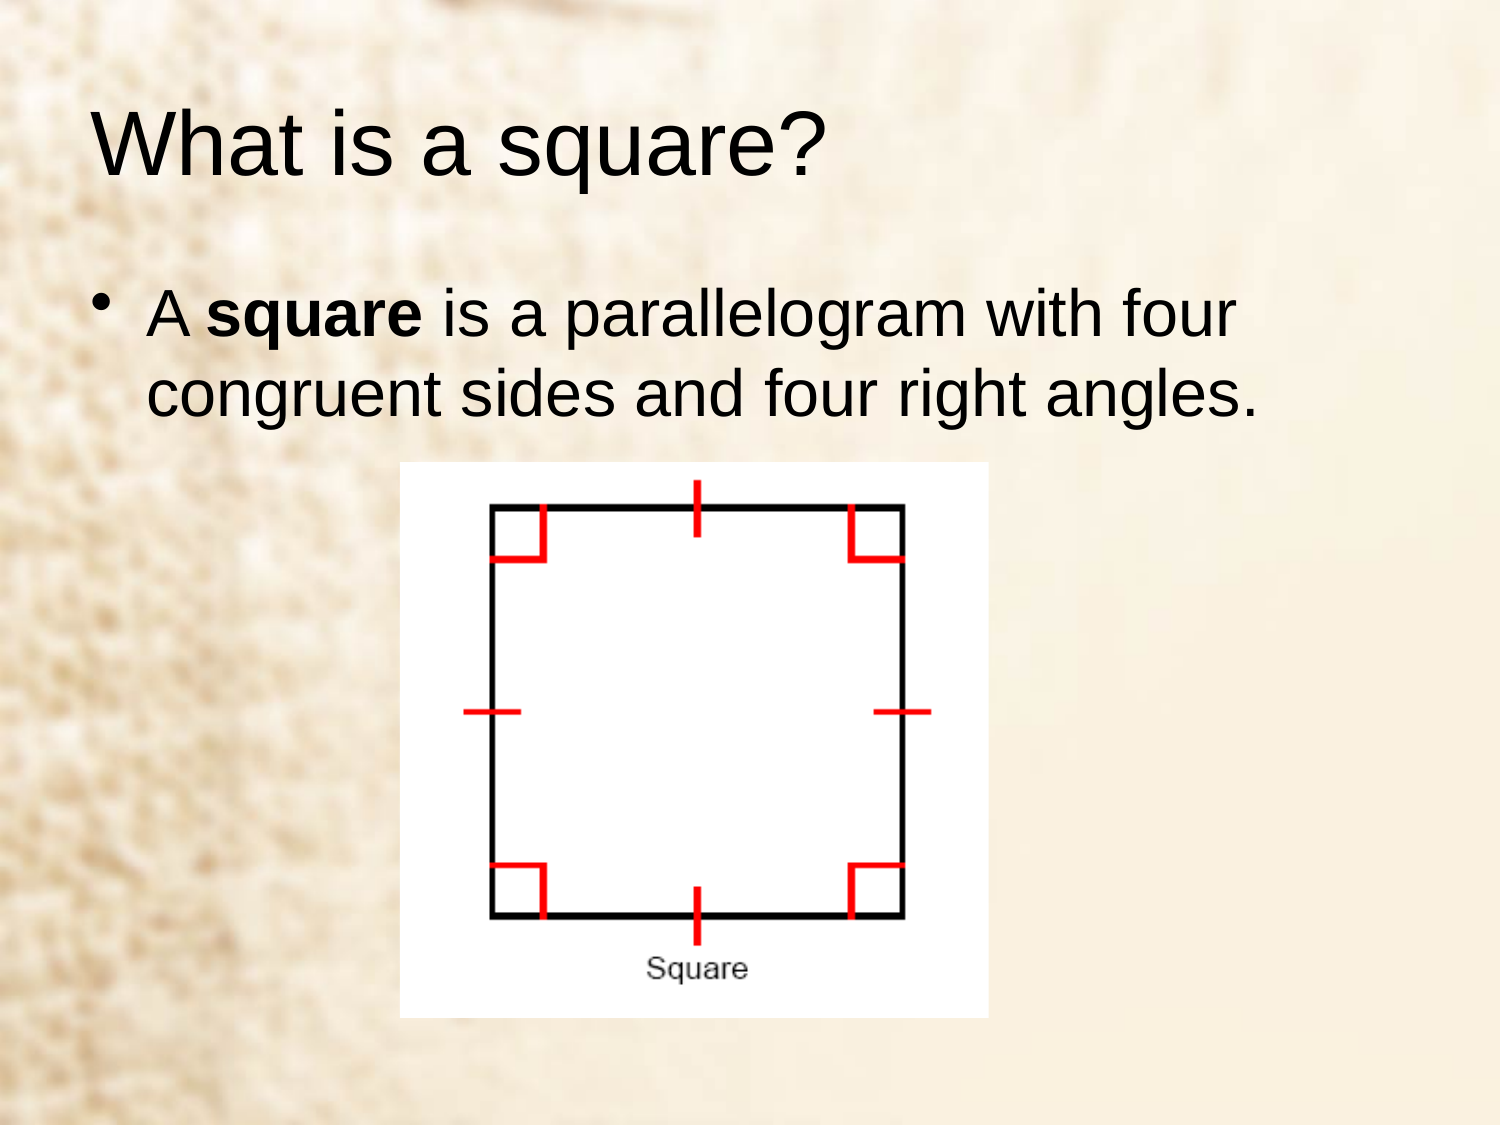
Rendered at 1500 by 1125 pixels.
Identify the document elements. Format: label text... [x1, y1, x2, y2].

list A square is a parallelogram with four congruent sides and four right angles. [74, 262, 1426, 1006]
picture [0, 0, 1500, 1125]
title What is a square? [74, 44, 1426, 233]
